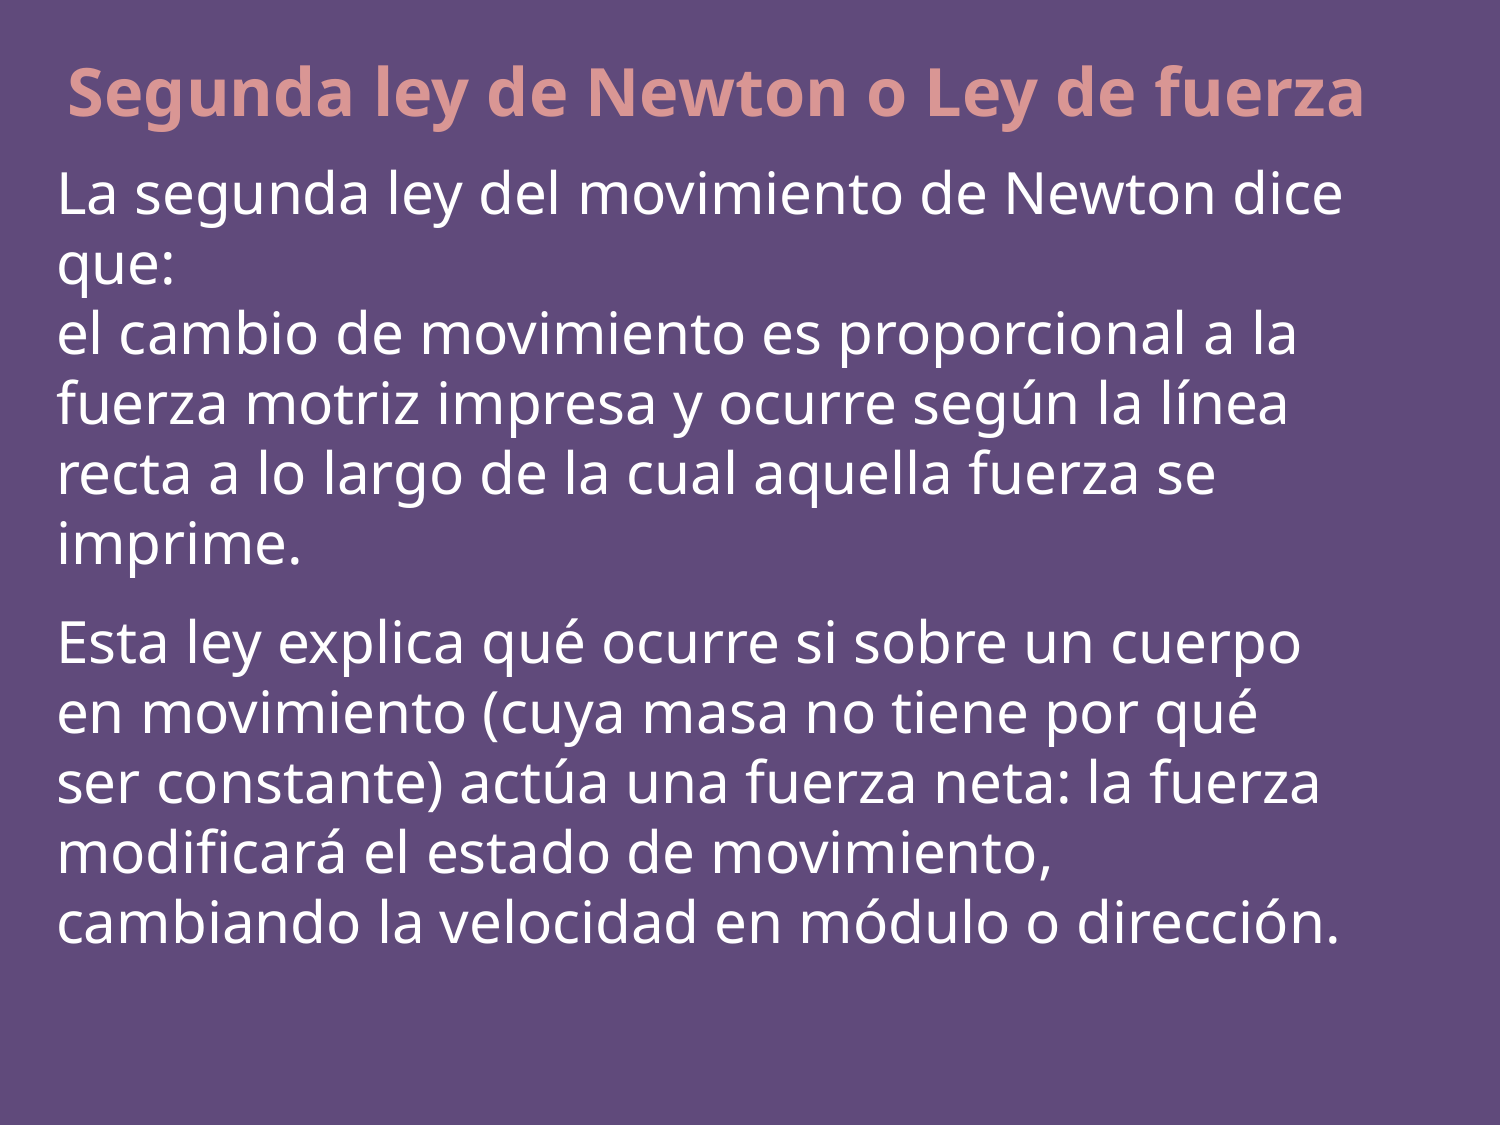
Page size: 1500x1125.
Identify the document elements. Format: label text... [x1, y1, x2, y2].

text_box La segunda ley del movimiento de Newton dice que: el cambio de movimiento es proporcional a la fuerza motriz impresa y ocurre según la línea recta a lo largo de la cual aquella fuerza se imprime. [41, 149, 1377, 794]
text_box Segunda ley de Newton o Ley de fuerza [53, 42, 1383, 183]
text_box Esta ley explica qué ocurre si sobre un cuerpo en movimiento (cuya masa no tiene por qué ser constante) actúa una fuerza neta: la fuerza modificará el estado de movimiento, cambiando la velocidad en módulo o dirección. [41, 597, 1365, 963]
